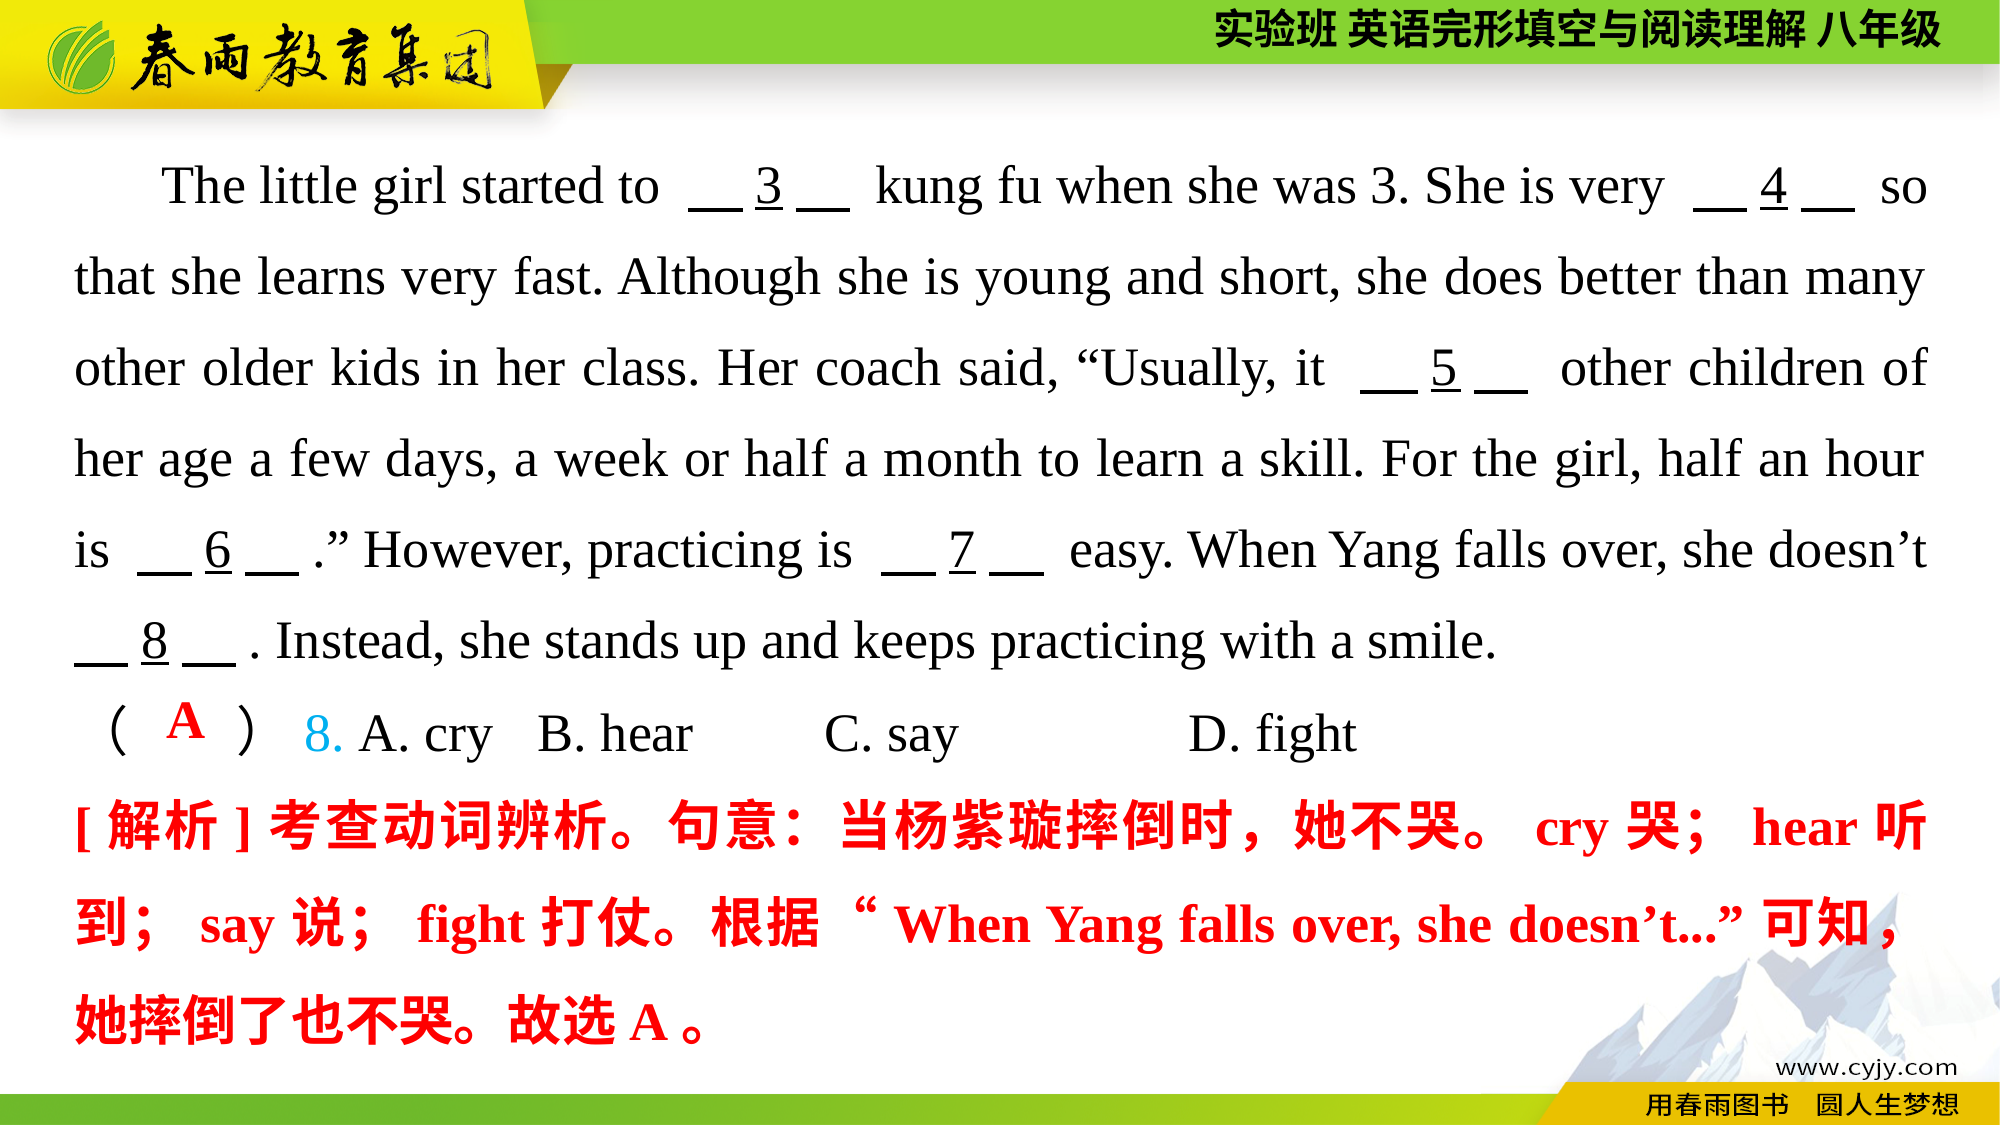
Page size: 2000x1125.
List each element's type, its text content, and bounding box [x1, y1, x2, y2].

list The little girl started to 3 kung fu when she was 3. She is very 4 so that she learns very fast. Although she is young and short, she does better than many other older kids in her class. Her coach said, “Usually, it 5 other children of her age a few days, a week or half a month to learn a skill. For the girl, half an hour is 6 .” However, practicing is 7 easy. When Yang falls over, she doesn’t 8 . Instead, she stands up and keeps practicing with a smile. [59, 116, 1944, 656]
text_box A [151, 677, 221, 751]
picture [0, 0, 2000, 1125]
text_box （ ）8. A. cry B. hear C. say D. fight [59, 656, 1944, 751]
text_box [解析]考查动词辨析。句意：当杨紫璇摔倒时，她不哭。cry哭；hear听到；say说；fight打仗。根据“When Yang falls over, she doesn’t...”可知，她摔倒了也不哭。故选A。 [59, 751, 1944, 1059]
